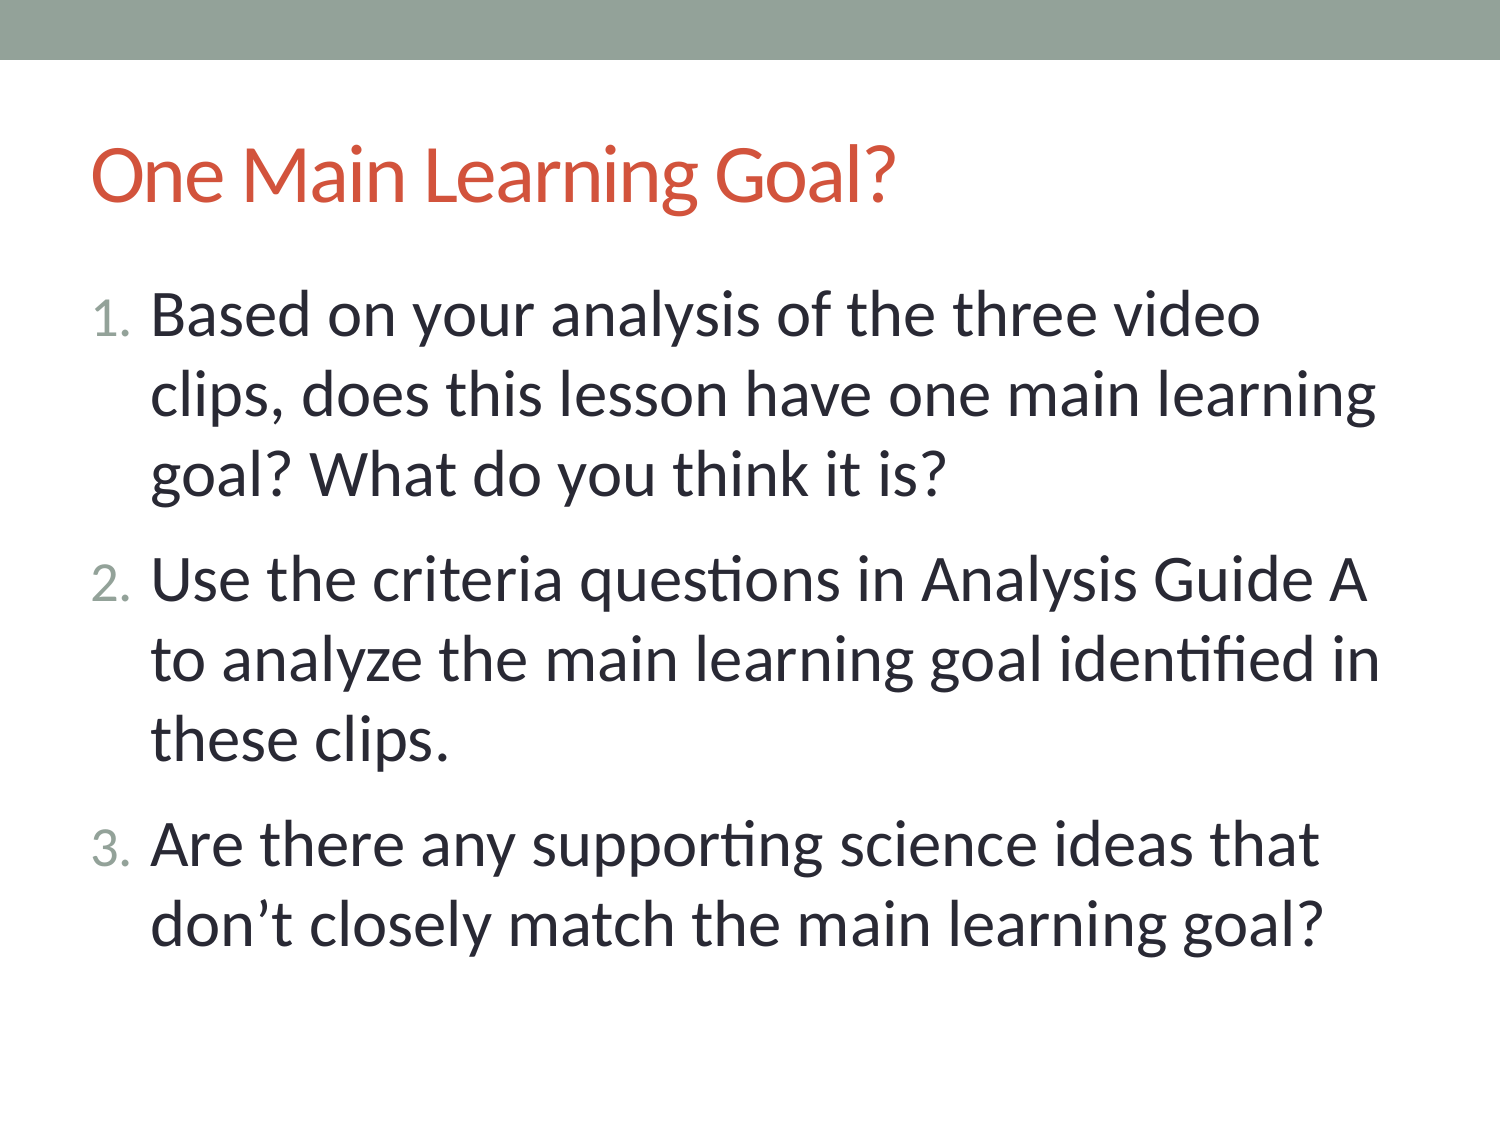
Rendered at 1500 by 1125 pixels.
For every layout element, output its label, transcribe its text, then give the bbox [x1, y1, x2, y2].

title One Main Learning Goal? [75, 87, 1425, 250]
list Based on your analysis of the three video clips, does this lesson have one main learning goal? What do you think it is? Use the criteria questions in Analysis Guide A to analyze the main learning goal identified in these clips. Are there any supporting science ideas that don’t closely match the main learning goal? [75, 262, 1425, 1063]
